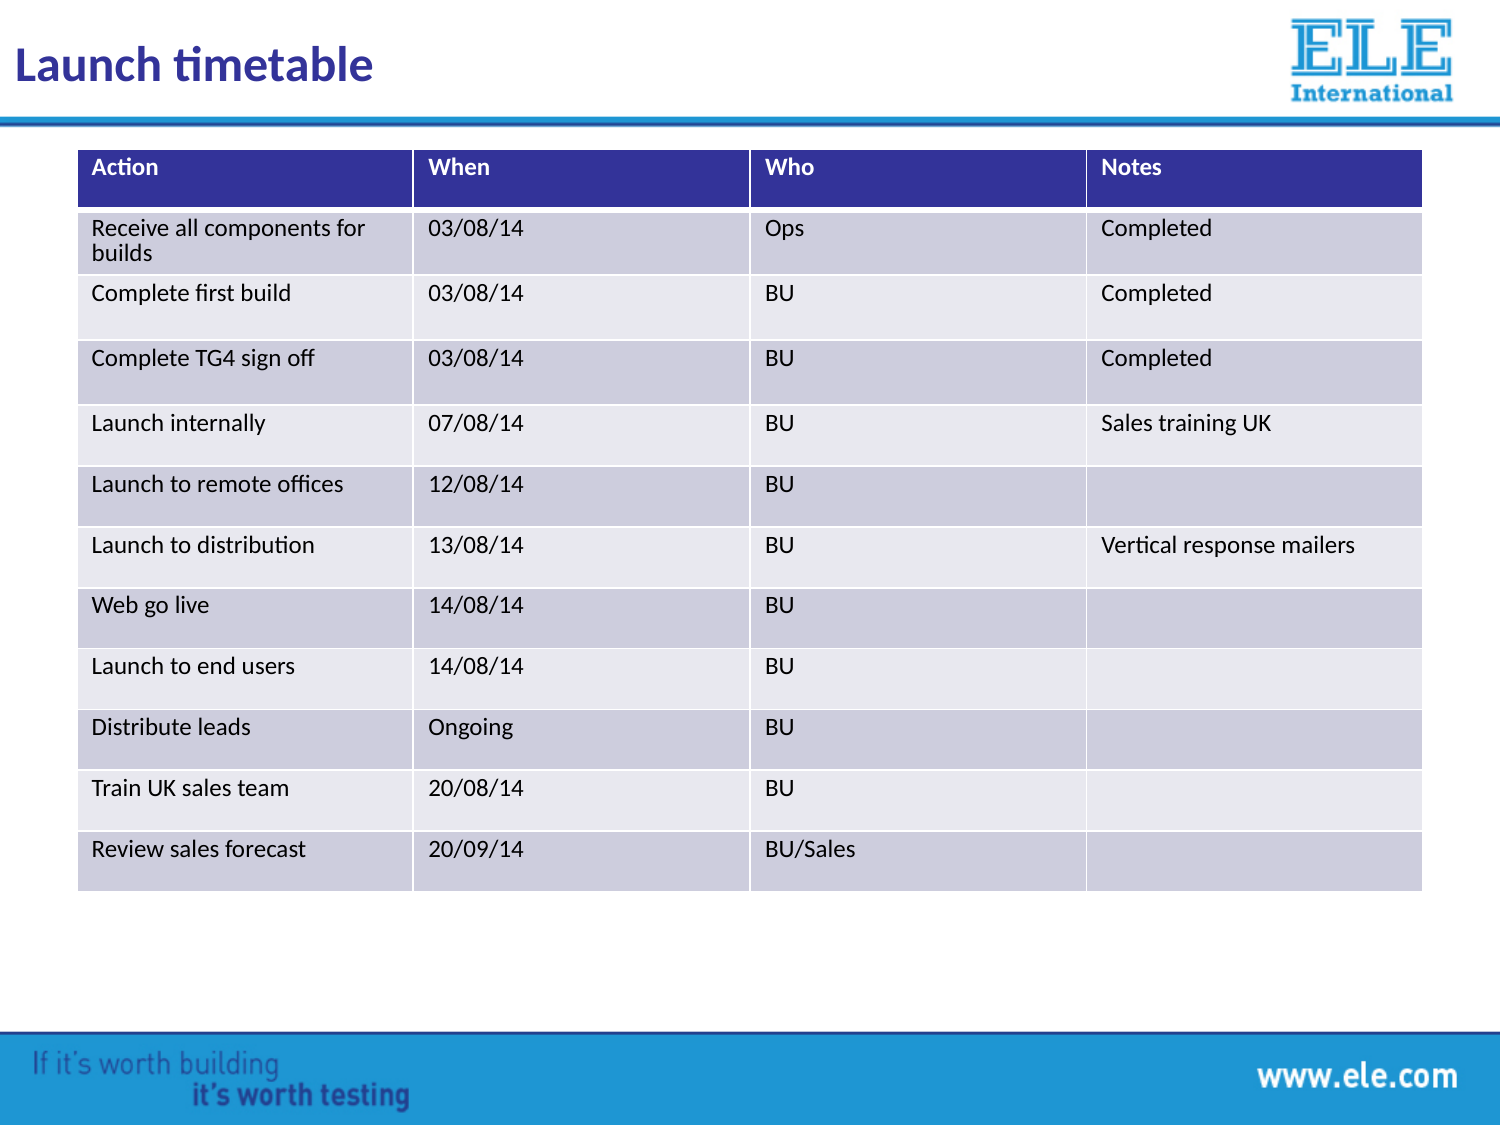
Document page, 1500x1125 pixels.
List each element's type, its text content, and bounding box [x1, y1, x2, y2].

table_cell BU [751, 467, 1086, 526]
table_cell Completed [1087, 276, 1422, 339]
table_cell [1087, 710, 1422, 769]
table_cell 07/08/14 [414, 406, 749, 465]
table_cell BU [751, 341, 1086, 404]
table_cell 20/08/14 [414, 771, 749, 830]
table_cell Sales training UK [1087, 406, 1422, 465]
table_cell Web go live [78, 589, 412, 648]
table_cell Ops [751, 213, 1086, 274]
table_cell [1087, 649, 1422, 709]
table_cell [1087, 467, 1422, 526]
table_cell BU [751, 406, 1086, 465]
table_cell [1087, 832, 1422, 891]
table_cell Ongoing [414, 710, 749, 769]
table_cell Launch internally [78, 406, 412, 465]
table_cell Complete first build [78, 276, 412, 339]
table_cell 14/08/14 [414, 589, 749, 648]
table_header When [414, 150, 749, 207]
table_cell Complete TG4 sign off [78, 341, 412, 404]
table_cell BU [751, 276, 1086, 339]
table_cell Vertical response mailers [1087, 528, 1422, 587]
picture [0, 0, 1500, 1125]
table_cell Completed [1087, 213, 1422, 274]
table_cell 03/08/14 [414, 213, 749, 274]
table_header Notes [1087, 150, 1422, 207]
table_cell 12/08/14 [414, 467, 749, 526]
table_cell Review sales forecast [78, 832, 412, 891]
table_cell 14/08/14 [414, 649, 749, 709]
table_cell Launch to end users [78, 649, 412, 709]
title Launch timetable [0, 23, 1276, 99]
table_header Action [78, 150, 412, 207]
table_cell BU [751, 589, 1086, 648]
table_cell Receive all components for builds [78, 213, 412, 274]
table_cell 03/08/14 [414, 341, 749, 404]
table_cell Train UK sales team [78, 771, 412, 830]
table_cell Launch to distribution [78, 528, 412, 587]
table_cell BU/Sales [751, 832, 1086, 891]
table_header Who [751, 150, 1086, 207]
table_cell Distribute leads [78, 710, 412, 769]
table_cell BU [751, 710, 1086, 769]
table_cell [1087, 589, 1422, 648]
table_cell Completed [1087, 341, 1422, 404]
table_cell 13/08/14 [414, 528, 749, 587]
table_cell BU [751, 771, 1086, 830]
table_cell BU [751, 528, 1086, 587]
table_cell BU [751, 649, 1086, 709]
table_cell [1087, 771, 1422, 830]
table_cell 20/09/14 [414, 832, 749, 891]
table_cell Launch to remote offices [78, 467, 412, 526]
table_cell 03/08/14 [414, 276, 749, 339]
